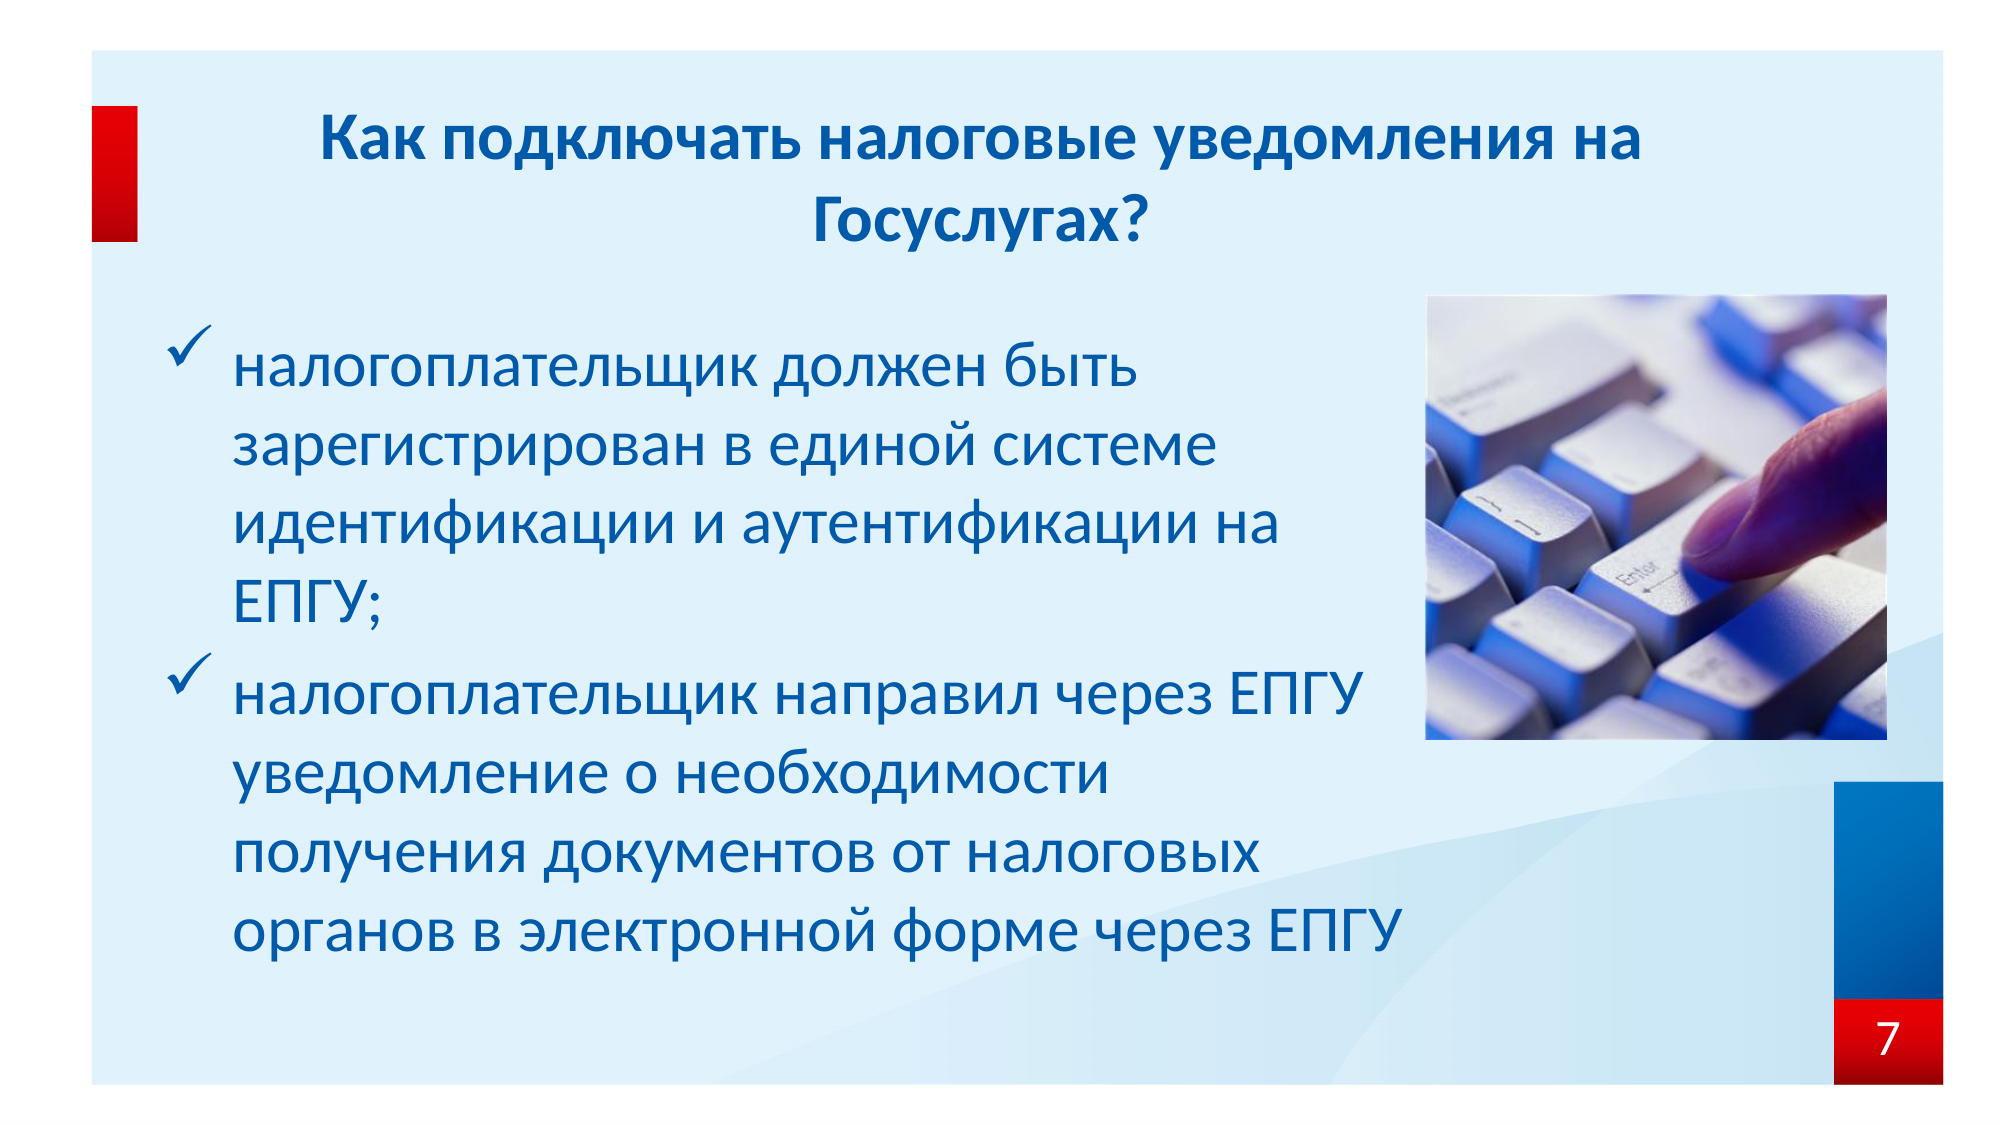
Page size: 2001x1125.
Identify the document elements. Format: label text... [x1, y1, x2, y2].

slide_number 7 [1820, 991, 1957, 1095]
title Как подключать налоговые уведомления на Госуслугах? [179, 82, 1785, 264]
list налогоплательщик должен быть зарегистрирован в единой системе идентификации и аутентификации на ЕПГУ; налогоплательщик направил через ЕПГУ уведомление о необходимости получения документов от налоговых органов в электронной форме через ЕПГУ [94, 220, 1434, 1053]
picture [0, 0, 2000, 1125]
